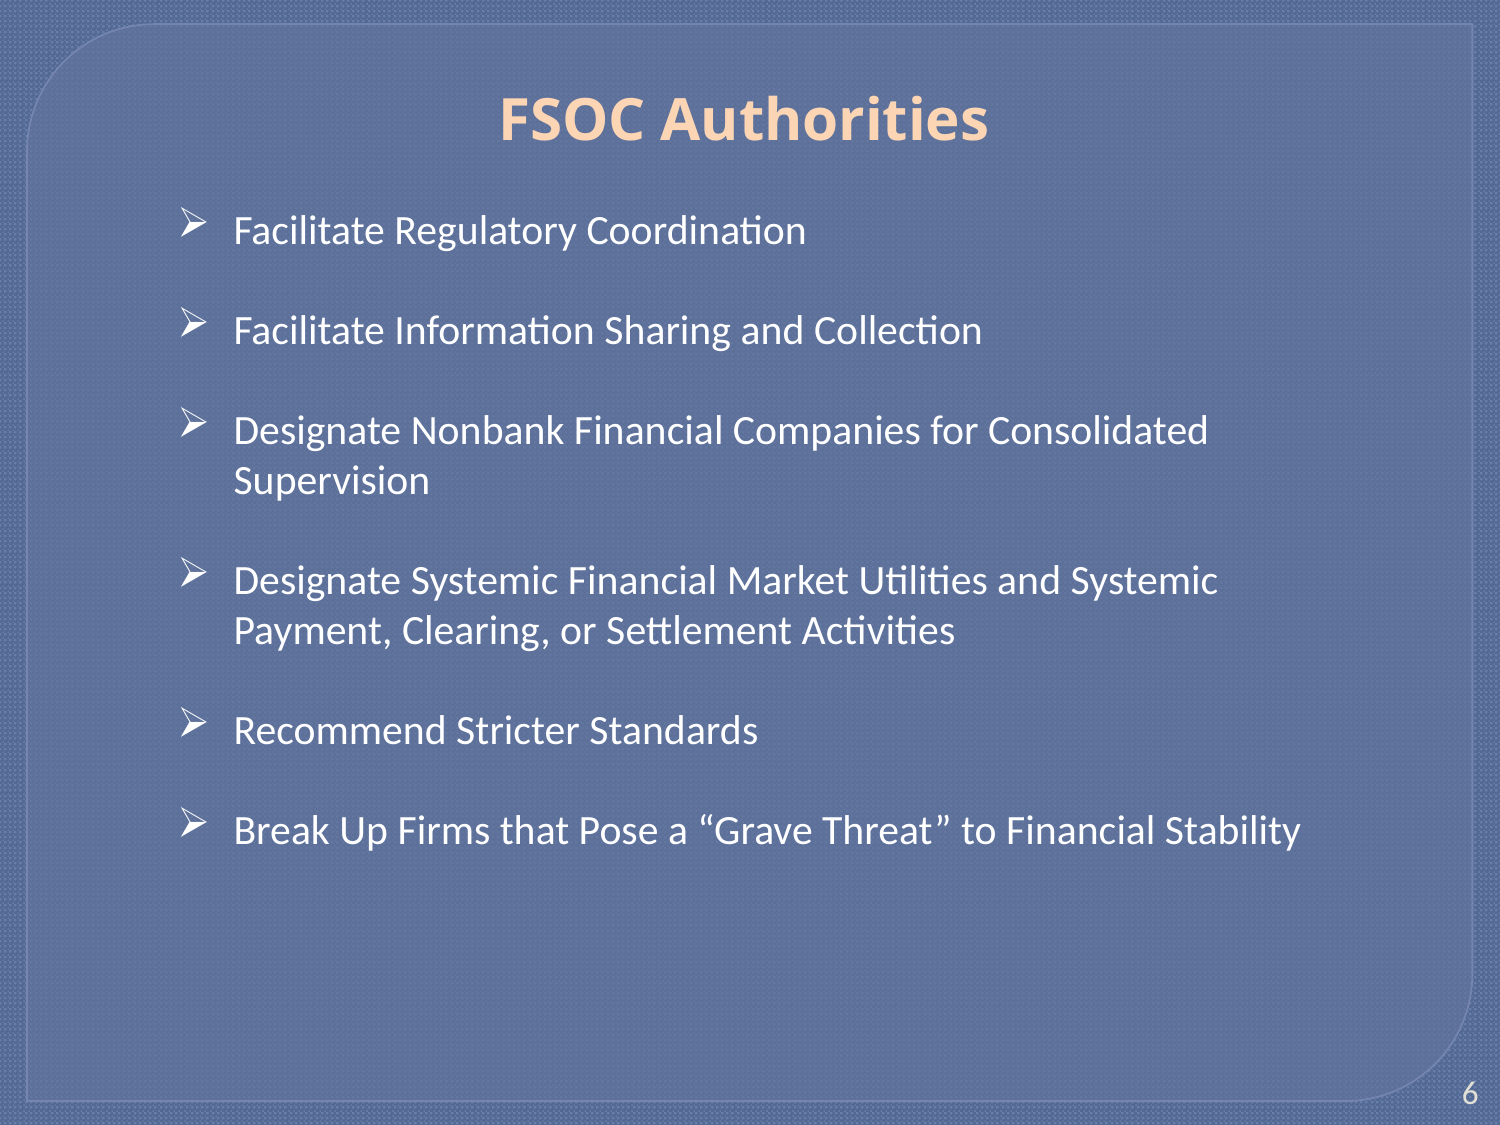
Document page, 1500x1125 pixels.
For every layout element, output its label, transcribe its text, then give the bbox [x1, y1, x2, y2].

text_box FSOC Authorities [137, 75, 1350, 160]
slide_number 6 [1417, 1068, 1494, 1114]
text_box Facilitate Regulatory Coordination Facilitate Information Sharing and Collection Designate Nonbank Financial Companies for Consolidated Supervision Designate Systemic Financial Market Utilities and Systemic Payment, Clearing, or Settlement Activities Recommend Stricter Standards Break Up Firms that Pose a “Grave Threat” to Financial Stability [162, 195, 1388, 860]
